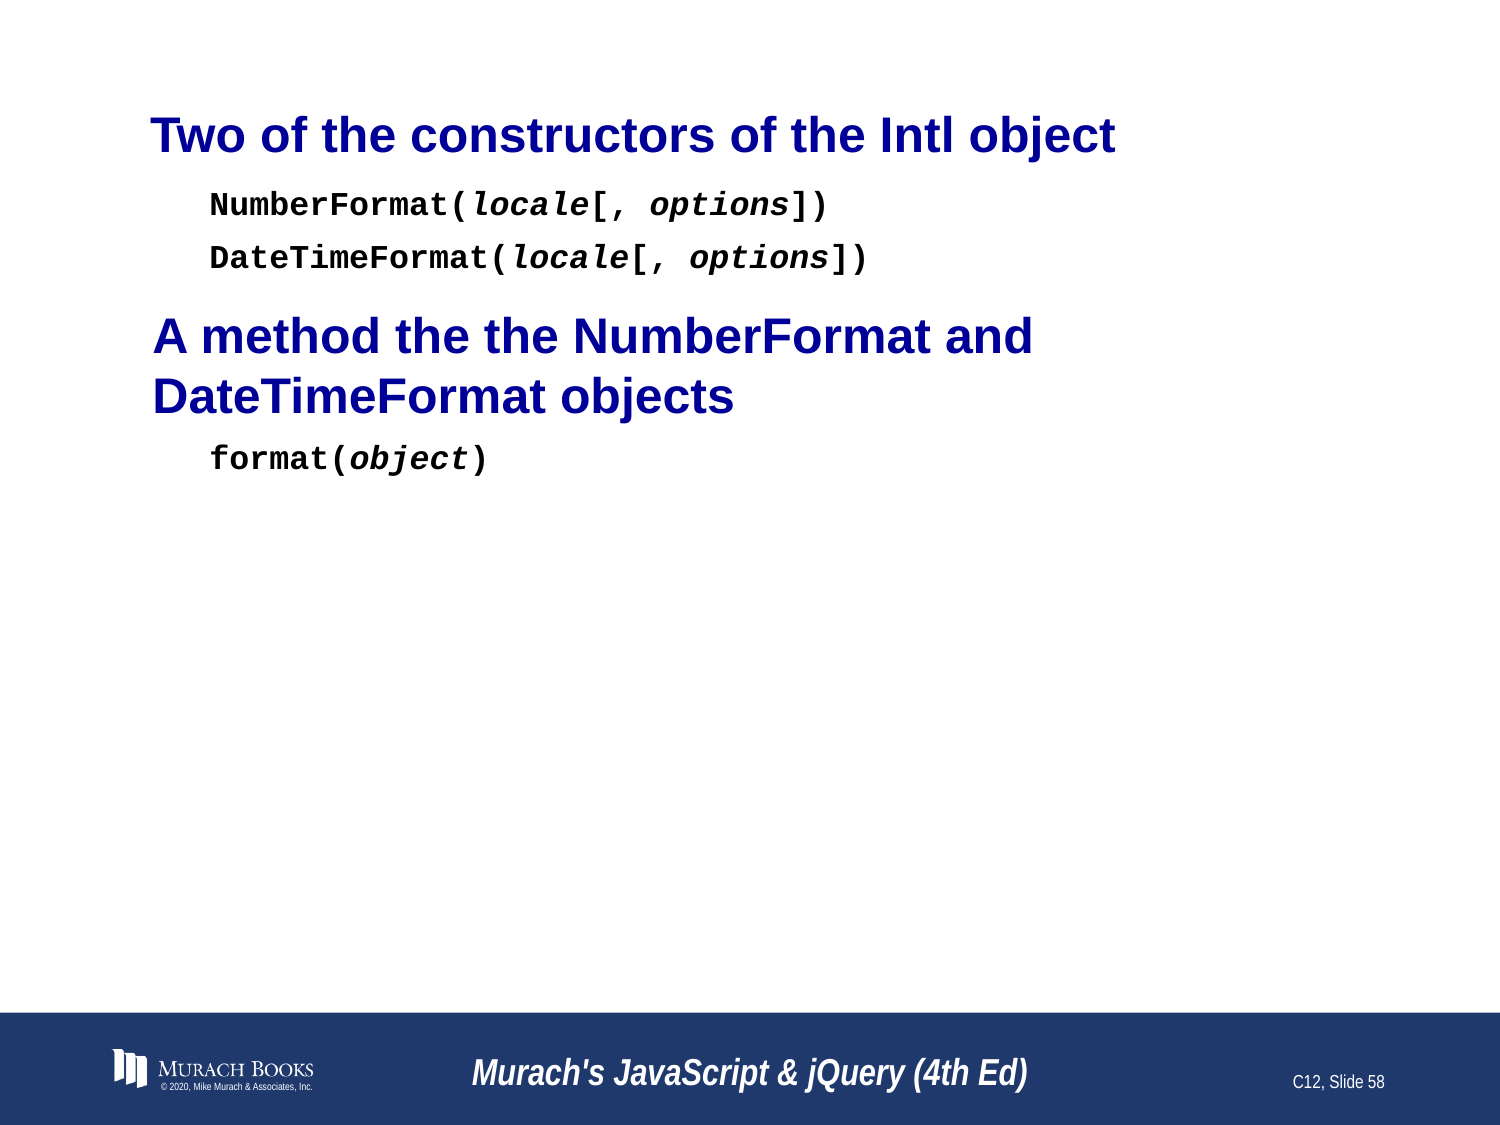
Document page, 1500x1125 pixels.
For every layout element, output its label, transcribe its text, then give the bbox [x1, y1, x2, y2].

slide_number C12, Slide 58 [1087, 1025, 1400, 1100]
title Two of the constructors of the Intl object [150, 102, 1350, 164]
slide_number Murach's JavaScript & jQuery (4th Ed) [463, 1025, 1050, 1100]
footer © 2020, Mike Murach & Associates, Inc. [12, 1025, 463, 1100]
list NumberFormat(locale[, options]) DateTimeFormat(locale[, options]) A method the the NumberFormat and DateTimeFormat objects format(object) [137, 174, 1350, 975]
